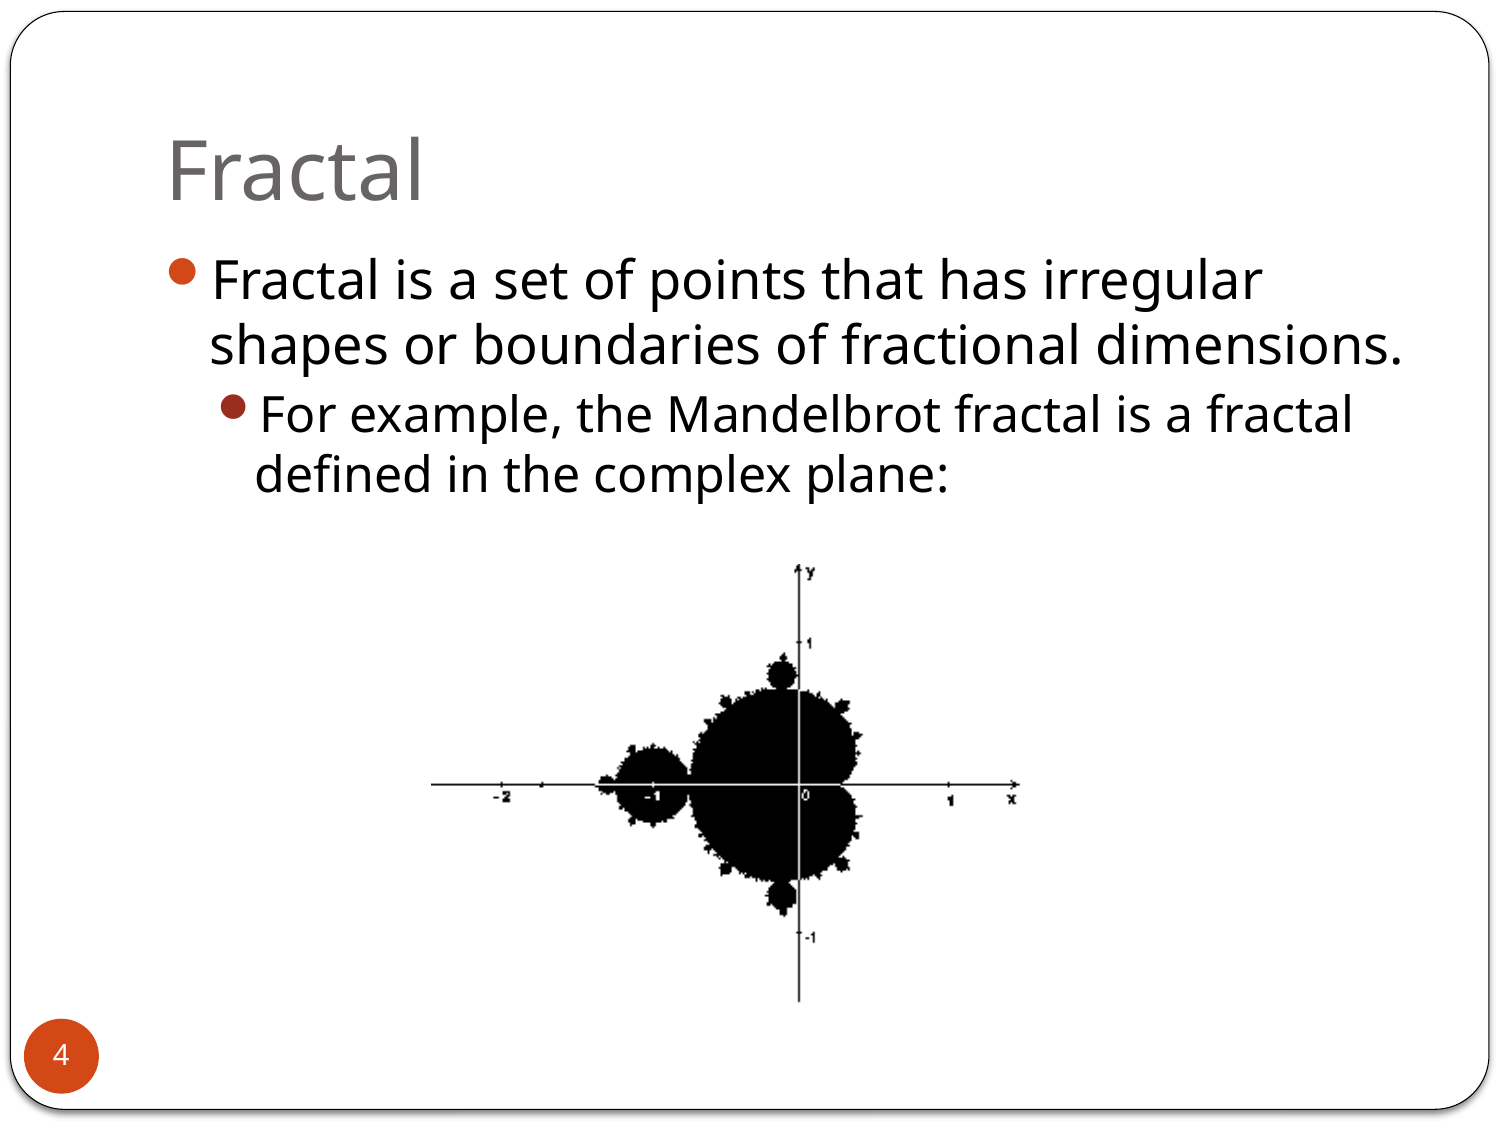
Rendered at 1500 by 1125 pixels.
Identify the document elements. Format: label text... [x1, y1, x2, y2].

title Fractal [150, 45, 1425, 233]
list Fractal is a set of points that has irregular shapes or boundaries of fractional dimensions. For example, the Mandelbrot fractal is a fractal defined in the complex plane: [150, 237, 1425, 988]
picture [430, 564, 1022, 1008]
slide_number 4 [23, 1018, 99, 1094]
